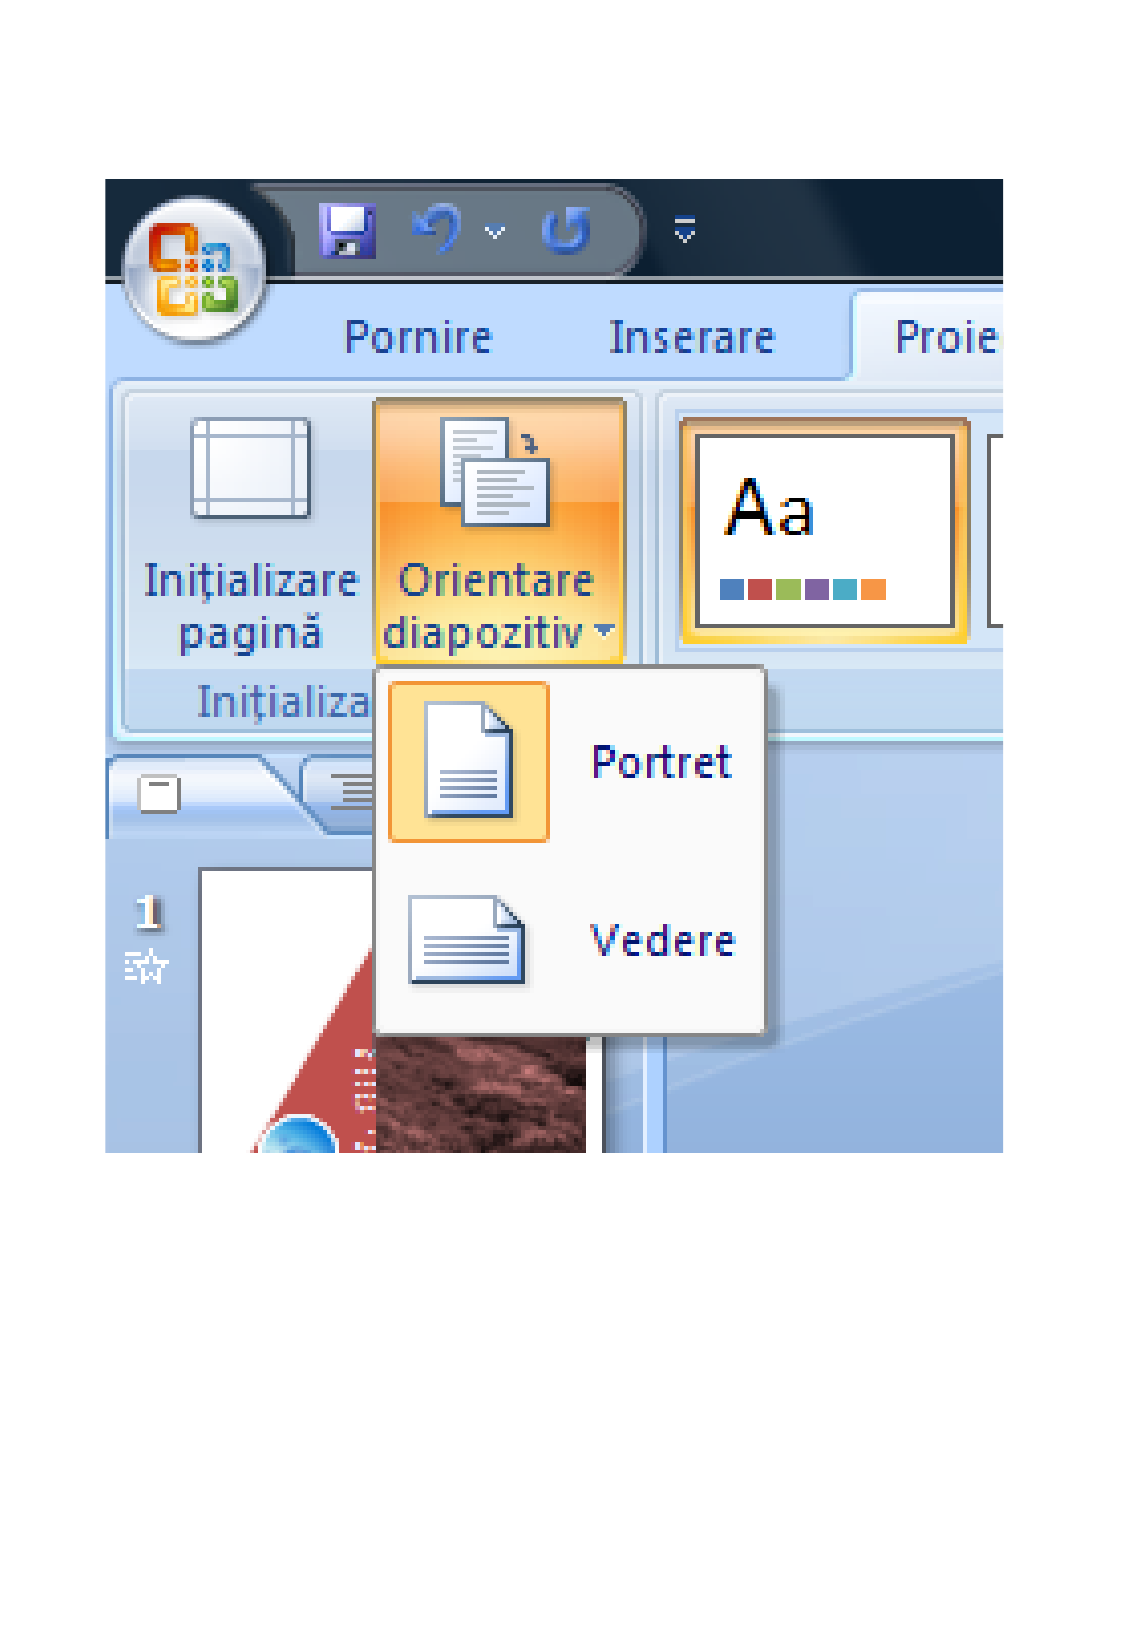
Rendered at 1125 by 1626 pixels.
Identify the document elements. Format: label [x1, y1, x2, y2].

picture [105, 179, 1004, 1153]
